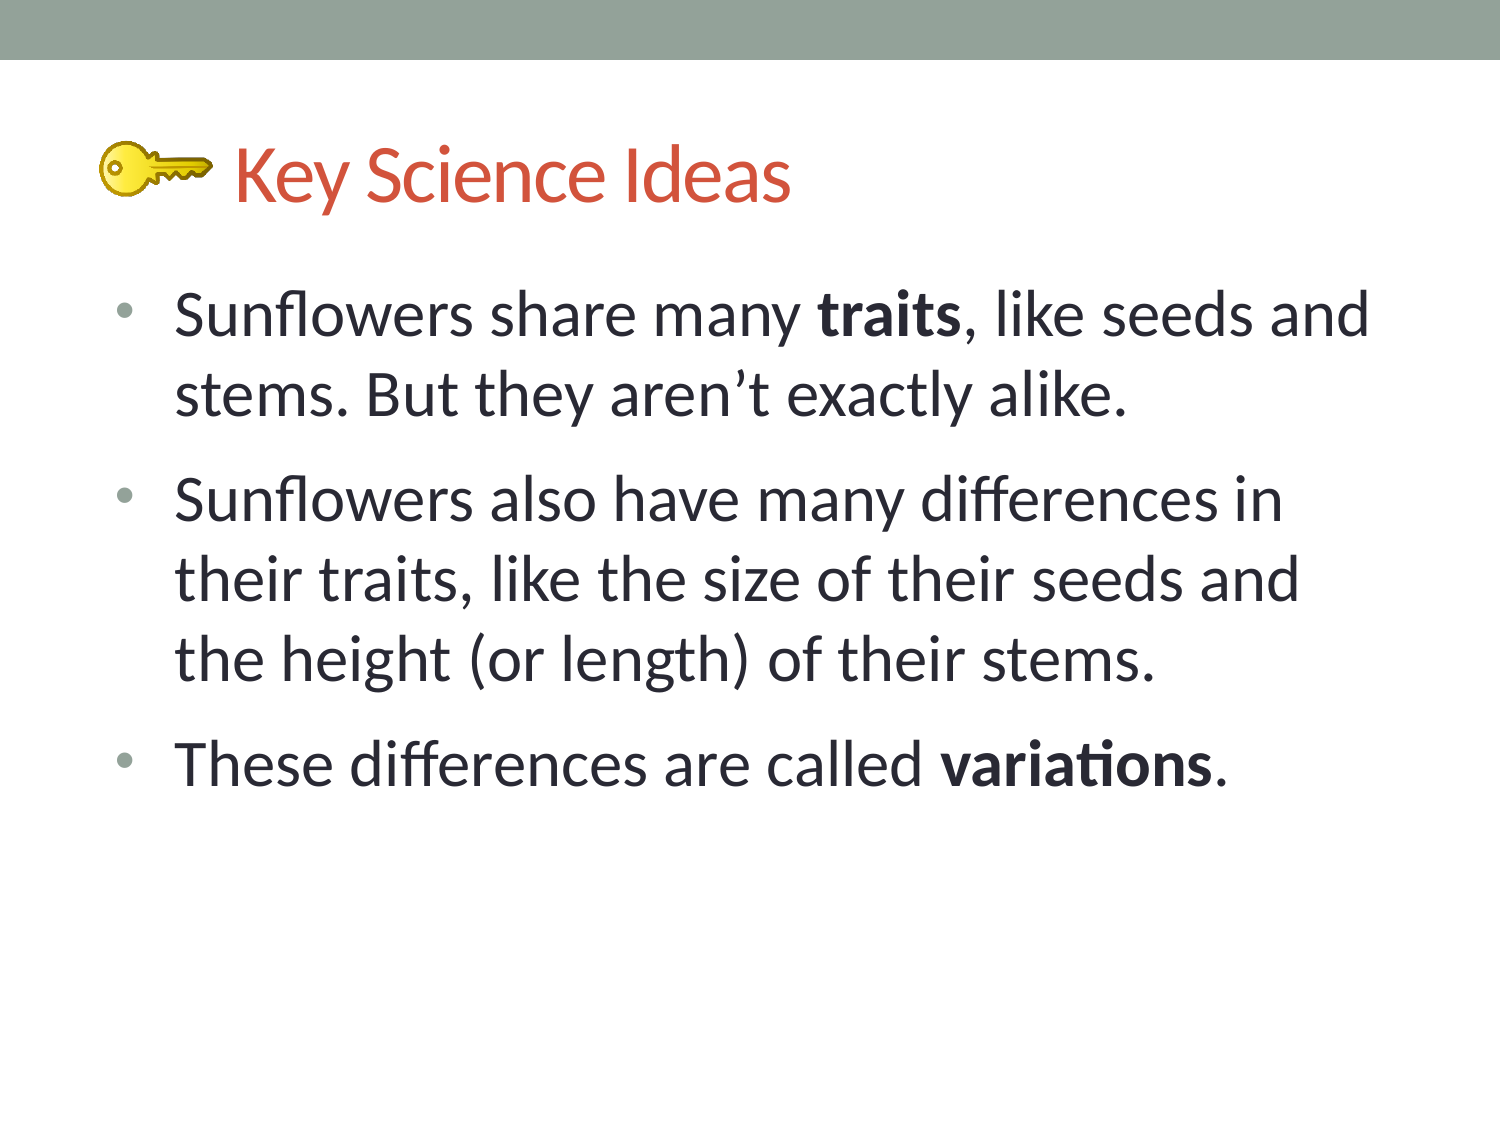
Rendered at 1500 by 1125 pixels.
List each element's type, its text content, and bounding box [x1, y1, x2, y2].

picture [99, 112, 213, 226]
list Sunflowers share many traits, like seeds and stems. But they aren’t exactly alike. Sunflowers also have many differences in their traits, like the size of their seeds and the height (or length) of their stems. These differences are called variations. [99, 262, 1400, 1075]
title Key Science Ideas [99, 87, 1425, 250]
